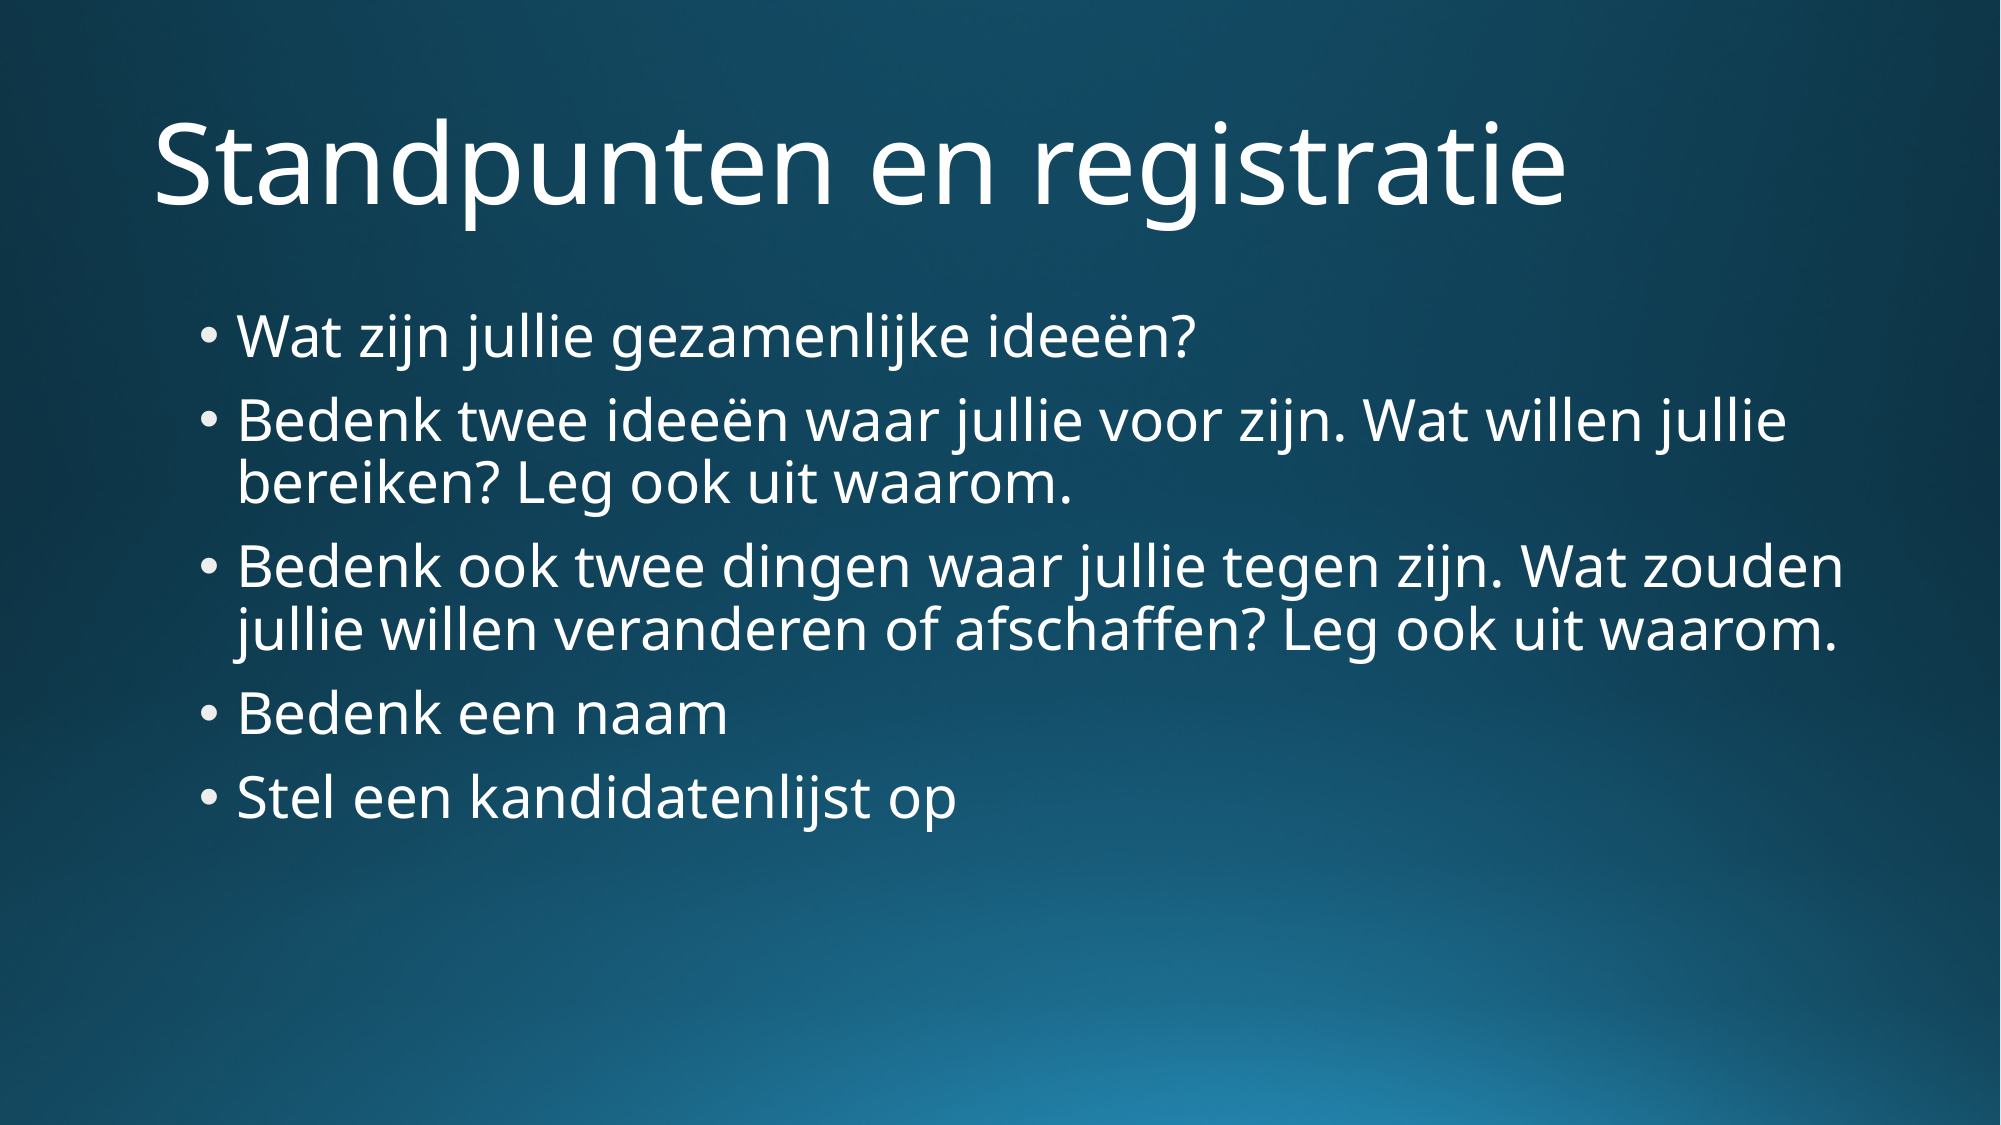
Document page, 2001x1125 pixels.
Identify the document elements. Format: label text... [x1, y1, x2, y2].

title Standpunten en registratie [137, 59, 1863, 278]
picture [0, 0, 2001, 1125]
list Wat zijn jullie gezamenlijke ideeën? Bedenk twee ideeën waar jullie voor zijn. Wat willen jullie bereiken? Leg ook uit waarom. Bedenk ook twee dingen waar jullie tegen zijn. Wat zouden jullie willen veranderen of afschaffen? Leg ook uit waarom. Bedenk een naam Stel een kandidatenlijst op [183, 299, 1863, 1014]
